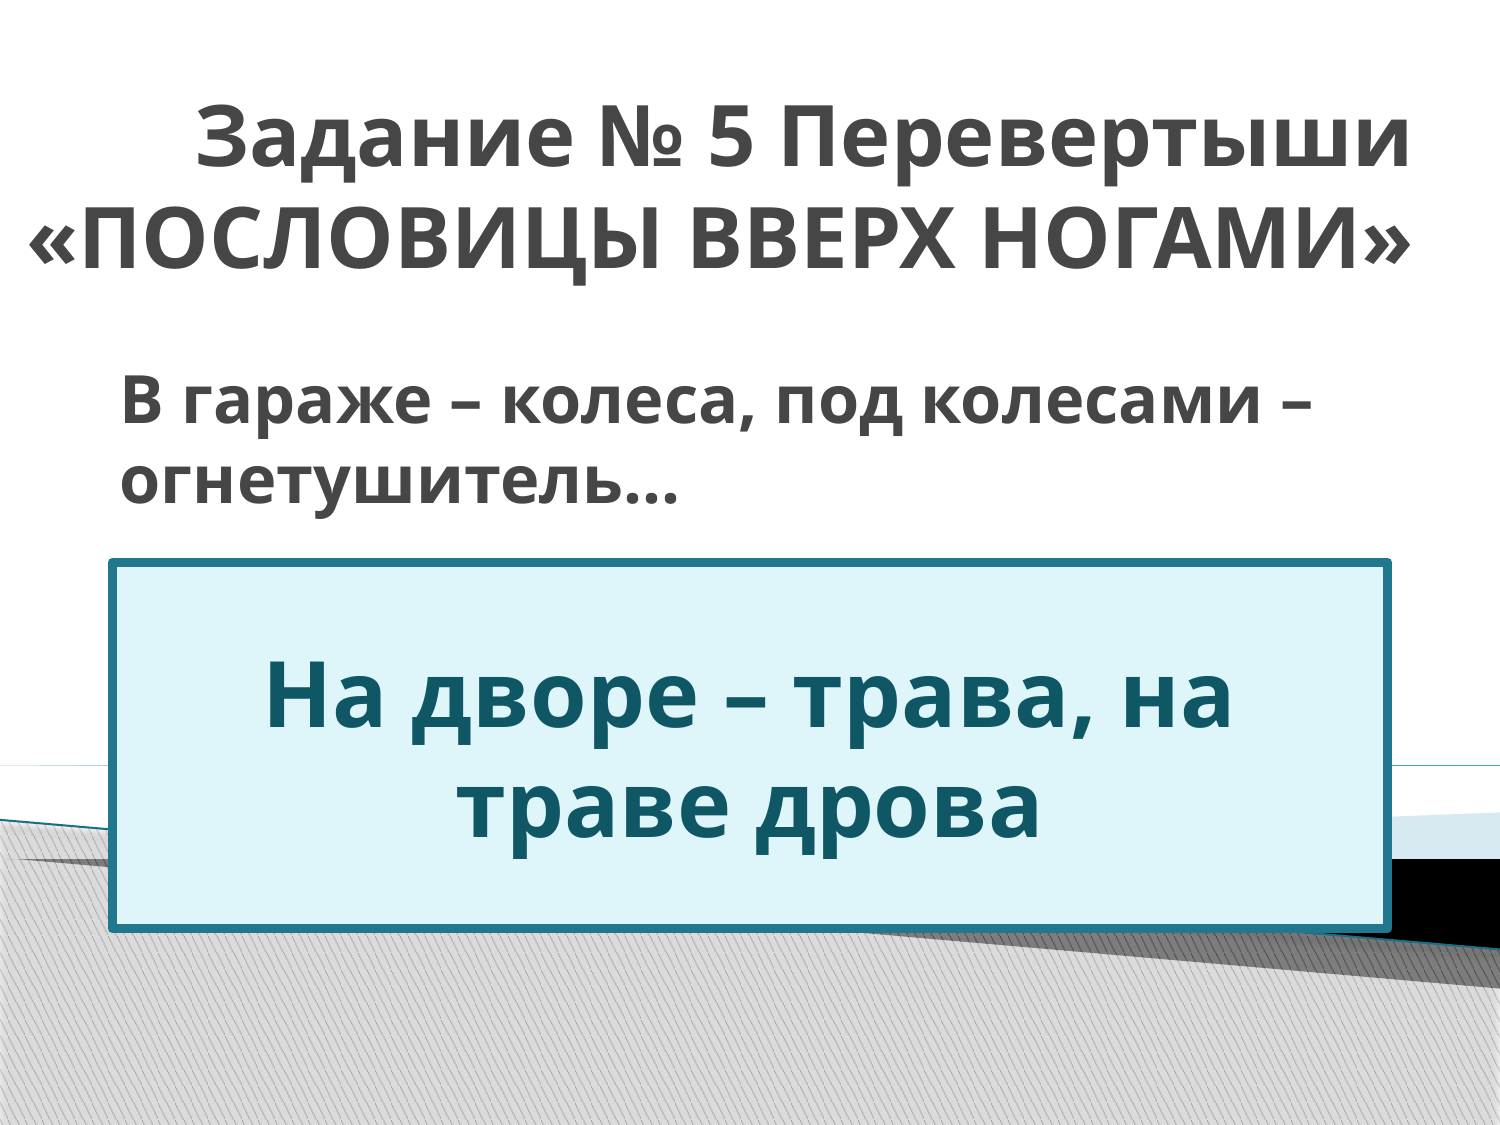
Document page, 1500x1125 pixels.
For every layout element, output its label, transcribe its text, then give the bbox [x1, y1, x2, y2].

picture [5, 859, 108, 868]
title Задание № 5 Перевертыши «ПОСЛОВИЦЫ ВВЕРХ НОГАМИ» [0, 46, 1430, 293]
subtitle В гараже – колеса, под колесами – огнетушитель... [112, 349, 1383, 558]
picture [863, 933, 1500, 989]
text_box На дворе – трава, на траве дрова [108, 558, 1392, 933]
